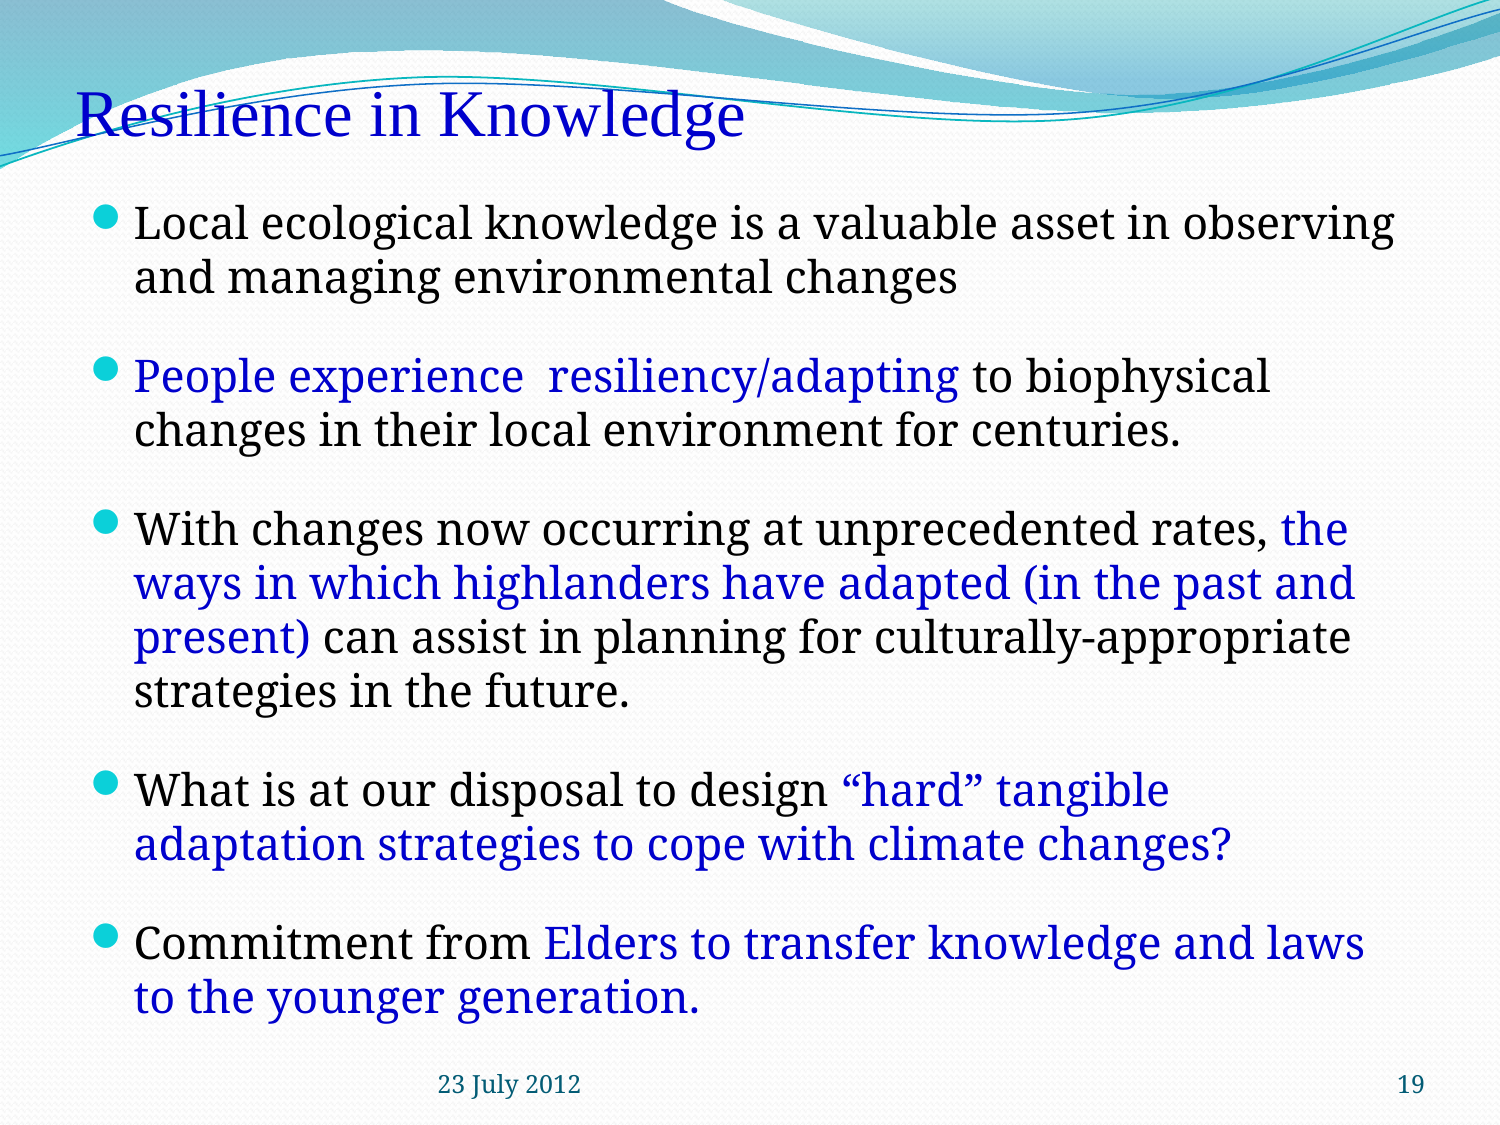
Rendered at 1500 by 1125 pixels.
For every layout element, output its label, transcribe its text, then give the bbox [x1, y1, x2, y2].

slide_number 19 [1299, 1042, 1425, 1103]
title Resilience in Knowledge [75, 50, 1425, 150]
footer 23 July 2012 [437, 1042, 988, 1103]
list Local ecological knowledge is a valuable asset in observing and managing environmental changes People experience resiliency/adapting to biophysical changes in their local environment for centuries. With changes now occurring at unprecedented rates, the ways in which highlanders have adapted (in the past and present) can assist in planning for culturally-appropriate strategies in the future. What is at our disposal to design “hard” tangible adaptation strategies to cope with climate changes? Commitment from Elders to transfer knowledge and laws to the younger generation. [75, 187, 1425, 1038]
